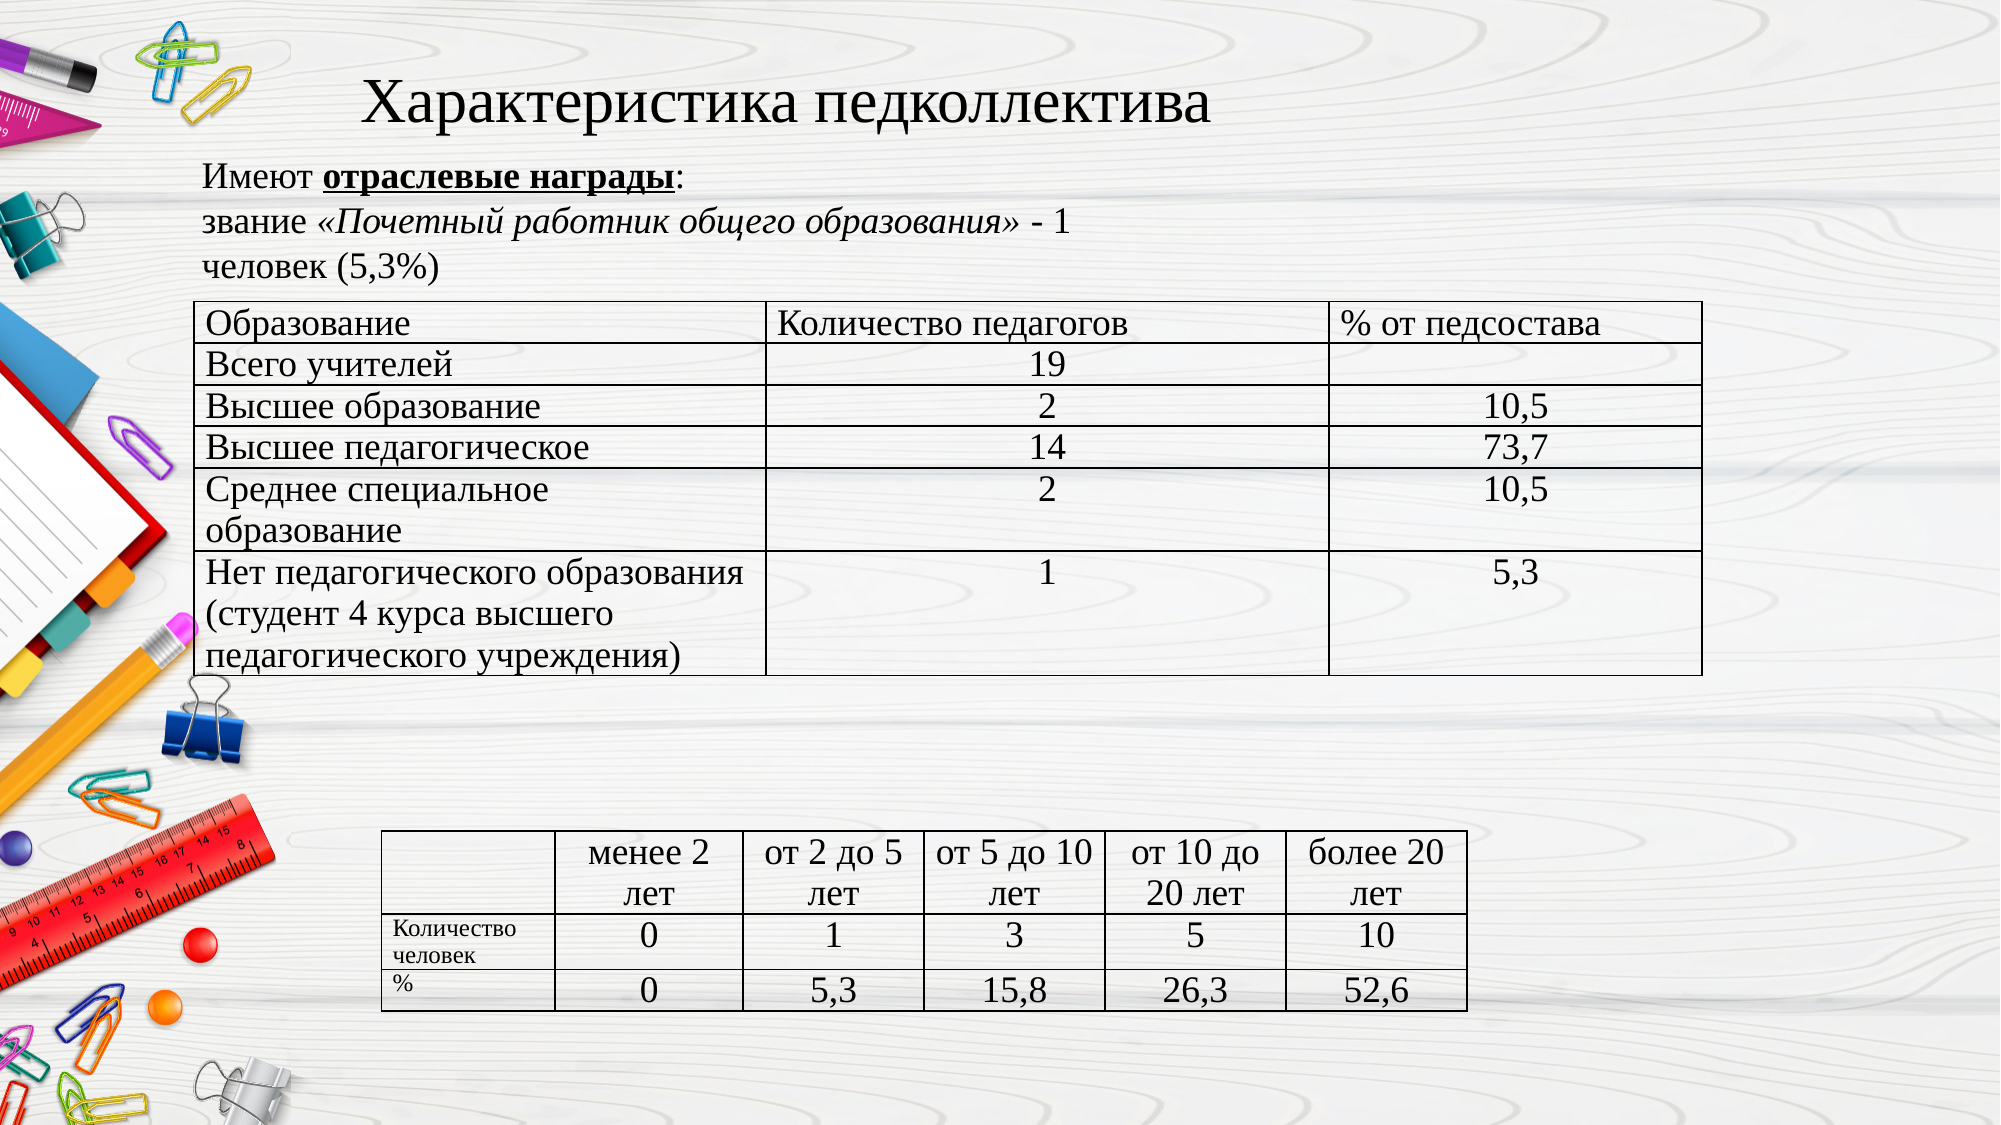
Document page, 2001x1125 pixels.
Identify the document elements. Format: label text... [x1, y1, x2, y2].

title Характеристика педколлектива [345, 59, 1863, 145]
table_header [382, 832, 554, 913]
table_cell 10 [1287, 915, 1466, 969]
table_header от 10 до 20 лет [1106, 832, 1285, 913]
table_cell 0 [556, 915, 742, 969]
table_cell 2 [767, 386, 1328, 425]
table_cell 1 [767, 552, 1328, 675]
table_cell 15,8 [925, 970, 1104, 1010]
table_cell 19 [767, 344, 1328, 384]
table_cell 14 [767, 427, 1328, 467]
table_cell Нет педагогического образования (студент 4 курса высшего педагогического учреждения) [195, 552, 765, 675]
table_header Количество педагогов [767, 302, 1328, 342]
table_cell 52,6 [1287, 970, 1466, 1010]
table_cell 10,5 [1330, 469, 1701, 550]
table_cell 3 [925, 915, 1104, 969]
table_cell 0 [556, 970, 742, 1010]
table_header от 5 до 10 лет [925, 832, 1104, 913]
table_header от 2 до 5 лет [744, 832, 923, 913]
table_cell 5 [1106, 915, 1285, 969]
table_cell 10,5 [1330, 386, 1701, 425]
table_cell [1330, 344, 1701, 384]
table_cell 73,7 [1330, 427, 1701, 467]
table_cell Всего учителей [195, 344, 765, 384]
table_cell 2 [767, 469, 1328, 550]
table_header % от педсостава [1330, 302, 1701, 342]
table_header Образование [195, 302, 765, 342]
table_cell Среднее специальное образование [195, 469, 765, 550]
table_cell Высшее педагогическое [195, 427, 765, 467]
table_header менее 2 лет [556, 832, 742, 913]
table_cell 5,3 [744, 970, 923, 1010]
text_box Имеют отраслевые награды: звание «Почетный работник общего образования» - 1 человек (5,3%) [186, 144, 1187, 294]
table_cell Высшее образование [195, 386, 765, 425]
table_cell Количество человек [382, 915, 554, 969]
table_cell % [382, 970, 554, 1010]
table_cell 5,3 [1330, 552, 1701, 675]
table_cell 1 [744, 915, 923, 969]
table_header более 20 лет [1287, 832, 1466, 913]
picture [0, 0, 2000, 1125]
table_cell 26,3 [1106, 970, 1285, 1010]
